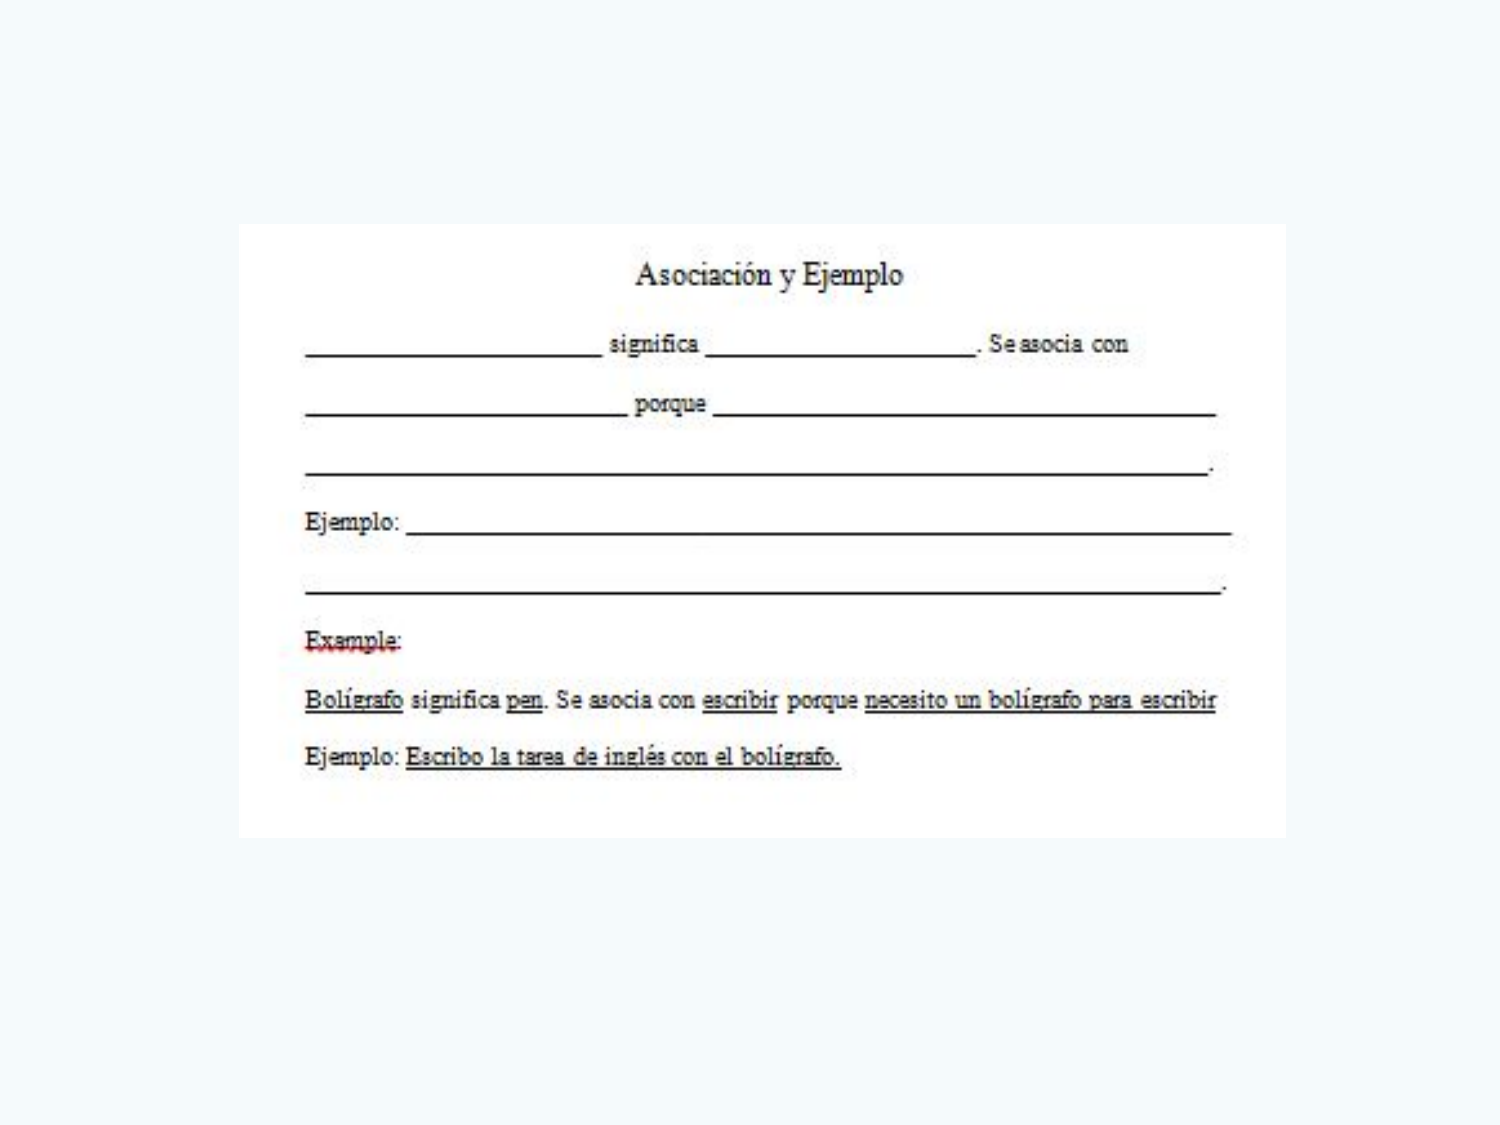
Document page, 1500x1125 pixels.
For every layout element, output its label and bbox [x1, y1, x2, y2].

picture [239, 223, 1286, 838]
